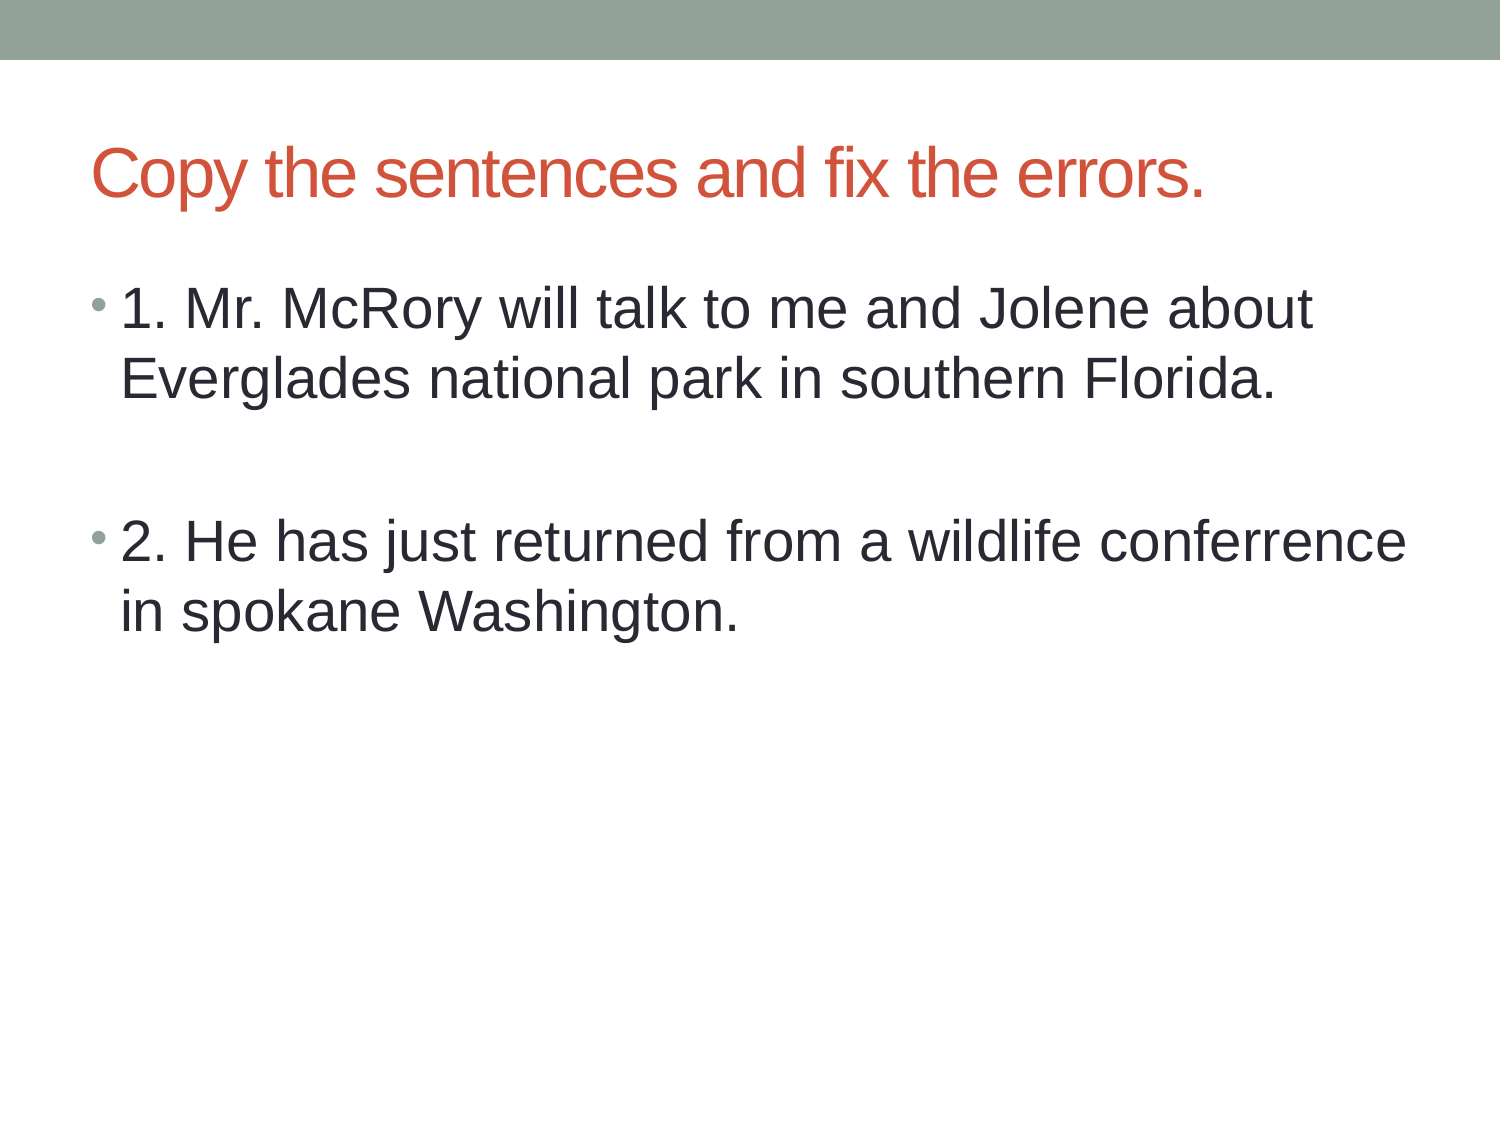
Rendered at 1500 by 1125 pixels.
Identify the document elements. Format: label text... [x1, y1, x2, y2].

title Copy the sentences and fix the errors. [75, 87, 1425, 250]
list 1. Mr. McRory will talk to me and Jolene about Everglades national park in southern Florida. 2. He has just returned from a wildlife conferrence in spokane Washington. [75, 262, 1425, 1063]
